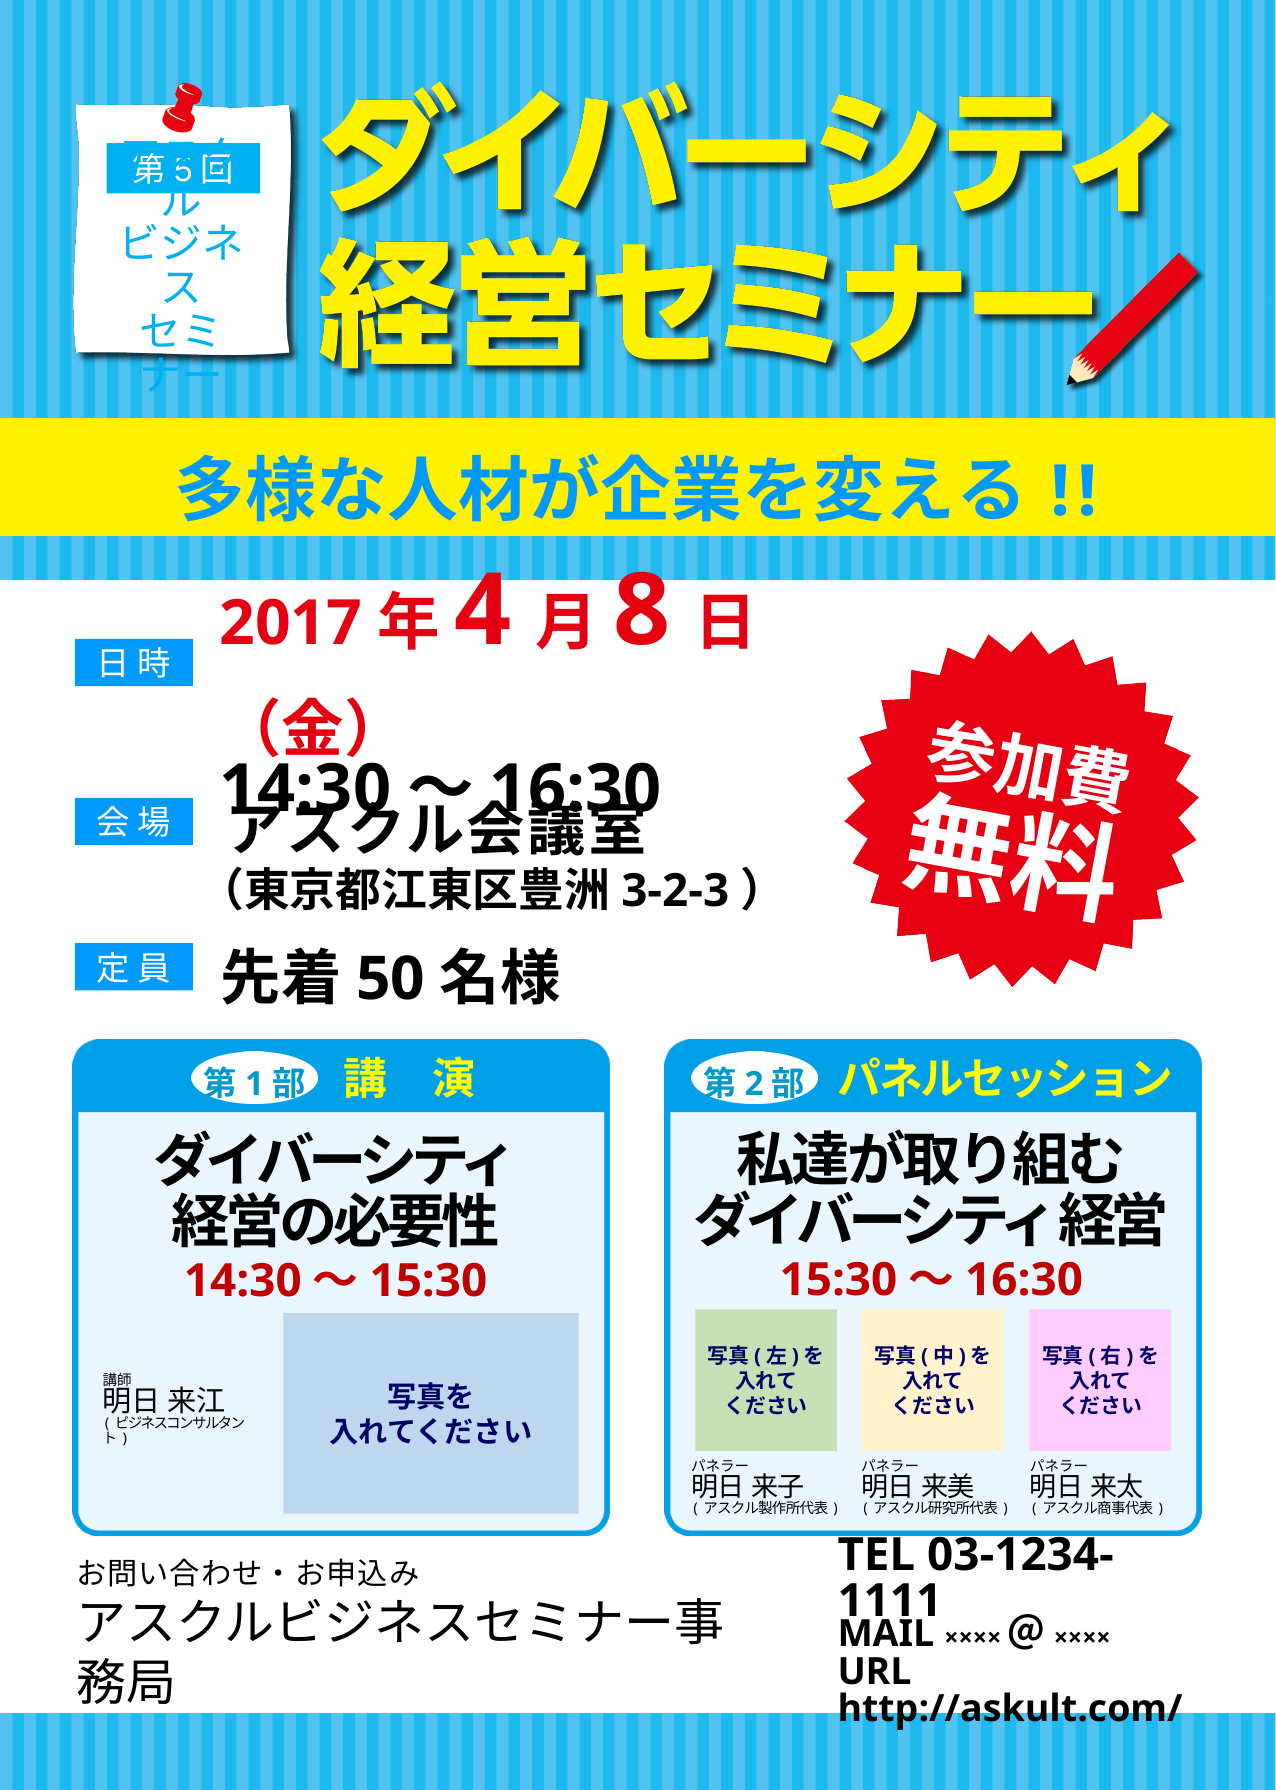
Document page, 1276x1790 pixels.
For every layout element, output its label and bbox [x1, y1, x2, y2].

text_box [191, 1051, 318, 1104]
picture [0, 0, 1276, 1790]
text_box [691, 1051, 818, 1104]
